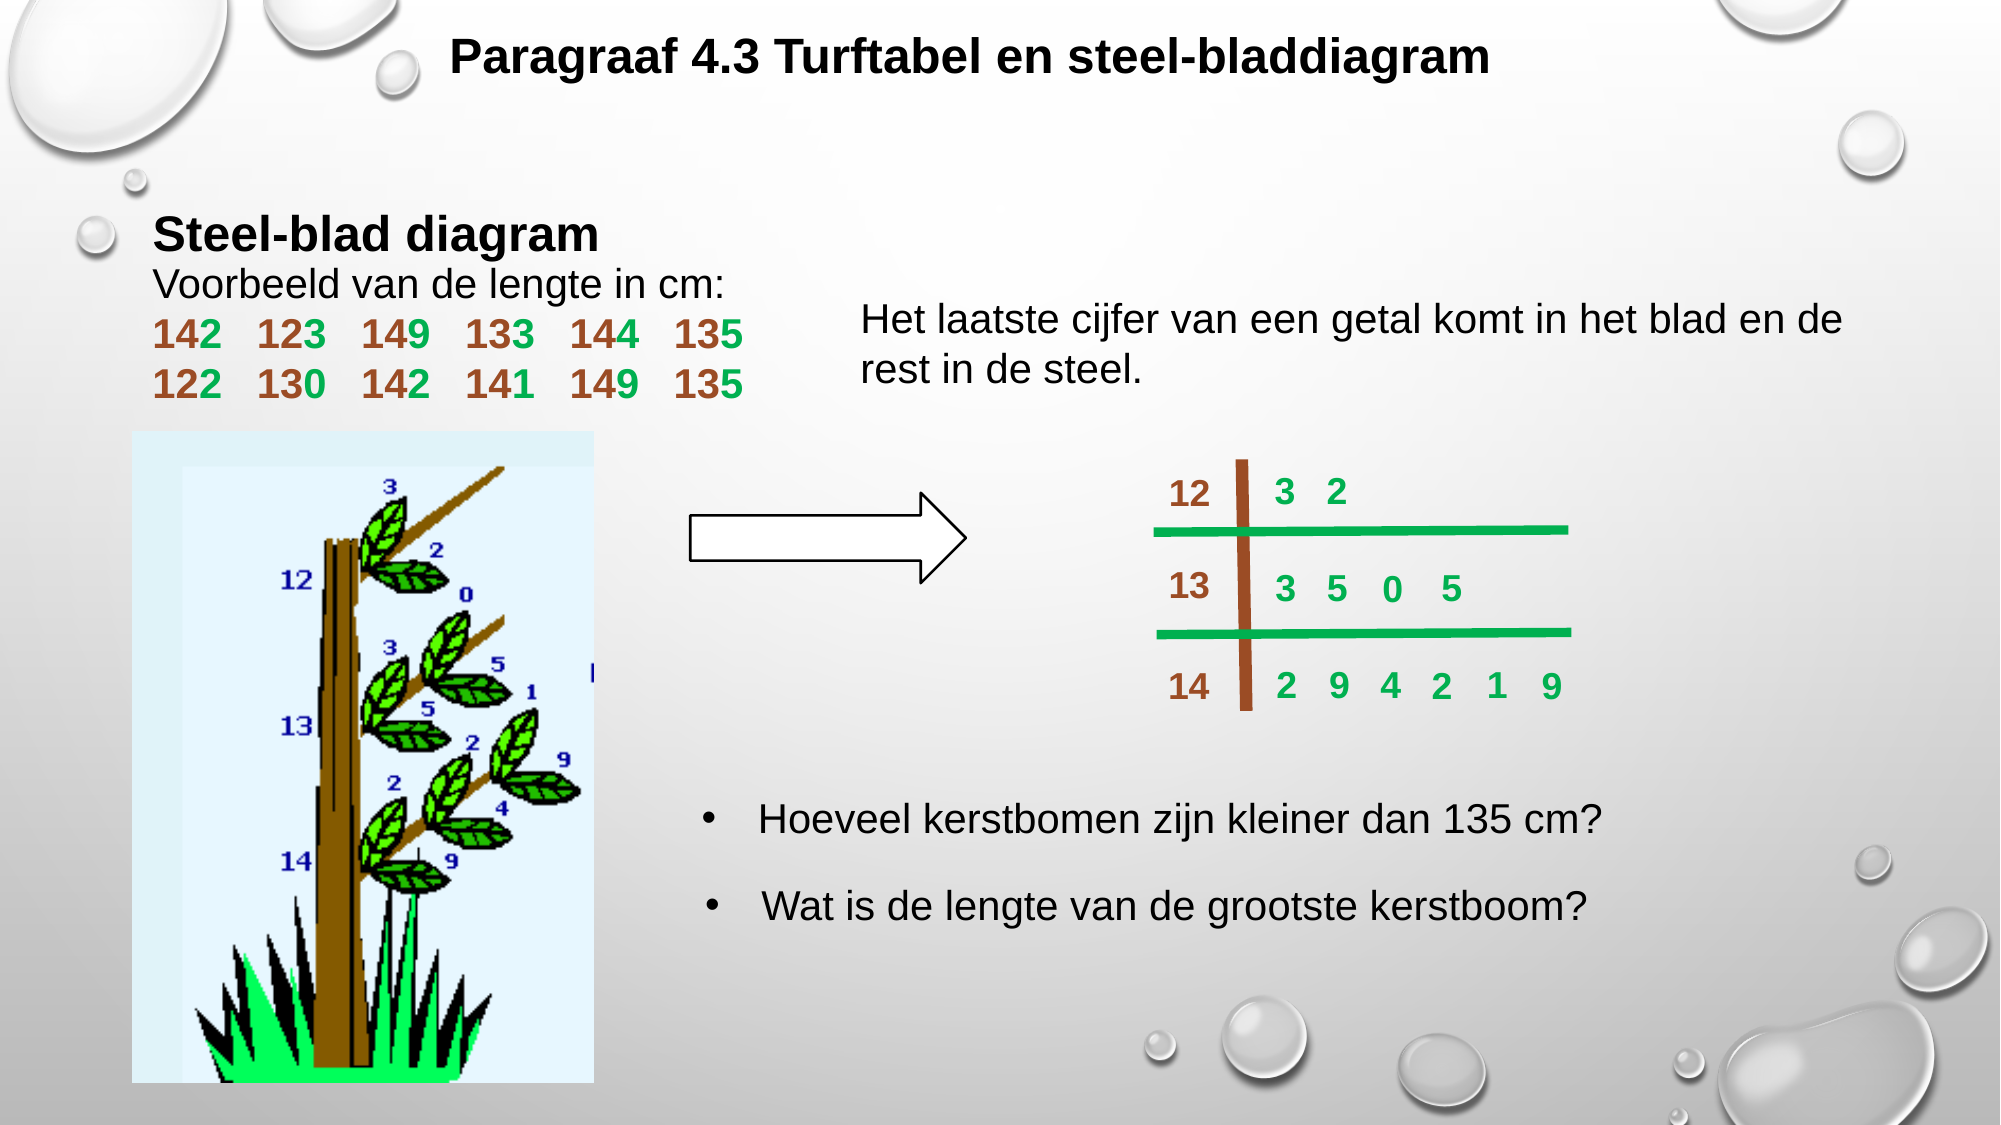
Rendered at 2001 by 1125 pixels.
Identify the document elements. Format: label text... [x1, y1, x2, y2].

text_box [1241, 644, 1247, 711]
picture [0, 0, 2000, 1125]
text_box 2 [1261, 653, 1313, 714]
text_box 14 [1153, 654, 1225, 715]
text_box 2 [1416, 654, 1468, 715]
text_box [1241, 542, 1247, 630]
text_box Wat is de lengte van de grootste kerstboom? [690, 871, 1671, 937]
text_box 5 [1312, 556, 1363, 616]
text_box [1153, 529, 1569, 533]
text_box 0 [1367, 558, 1419, 618]
text_box 12 [1154, 461, 1226, 522]
text_box Paragraaf 4.3 Turftabel en steel-bladdiagram [434, 23, 1644, 130]
text_box Hoeveel kerstbomen zijn kleiner dan 135 cm? [686, 784, 1668, 850]
text_box 2 [1311, 459, 1363, 520]
text_box 9 [1526, 654, 1578, 715]
text_box [688, 491, 967, 585]
text_box Het laatste cijfer van een getal komt in het blad en de rest in de steel. [928, 284, 1870, 399]
text_box Steel-blad diagram [137, 194, 652, 249]
text_box 5 [1426, 556, 1478, 617]
text_box 4 [1365, 653, 1417, 714]
text_box Voorbeeld van de lengte in cm: 142 123 149 133 144 135 122 130 142 141 149 135 [137, 249, 928, 415]
text_box 13 [1153, 554, 1226, 614]
text_box 3 [1259, 459, 1311, 520]
text_box 1 [1472, 653, 1523, 714]
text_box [1241, 459, 1247, 528]
text_box 3 [1260, 556, 1322, 617]
text_box 9 [1314, 653, 1365, 714]
